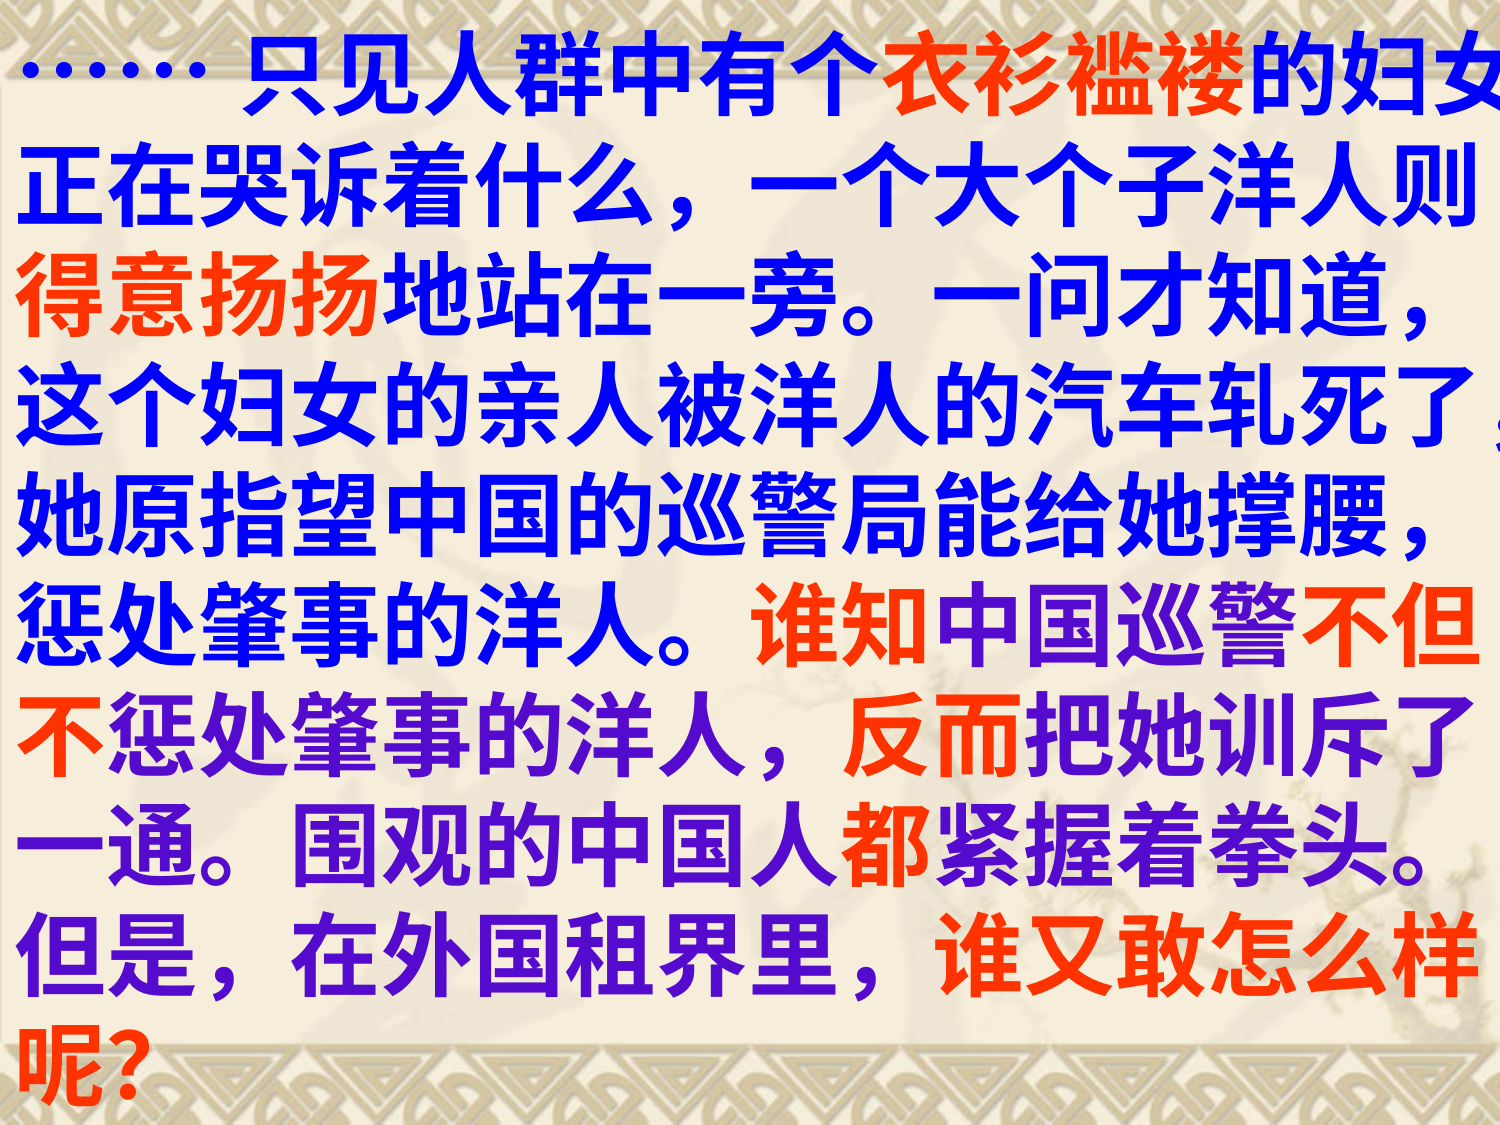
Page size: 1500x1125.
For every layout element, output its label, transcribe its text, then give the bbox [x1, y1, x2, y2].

text_box ……只见人群中有个衣衫褴褛的妇女正在哭诉着什么，一个大个子洋人则得意扬扬地站在一旁。一问才知道，这个妇女的亲人被洋人的汽车轧死了，她原指望中国的巡警局能给她撑腰，惩处肇事的洋人。谁知中国巡警不但不惩处肇事的洋人，反而把她训斥了一通。围观的中国人都紧握着拳头。但是，在外国租界里，谁又敢怎么样呢？ [0, 0, 1500, 1125]
